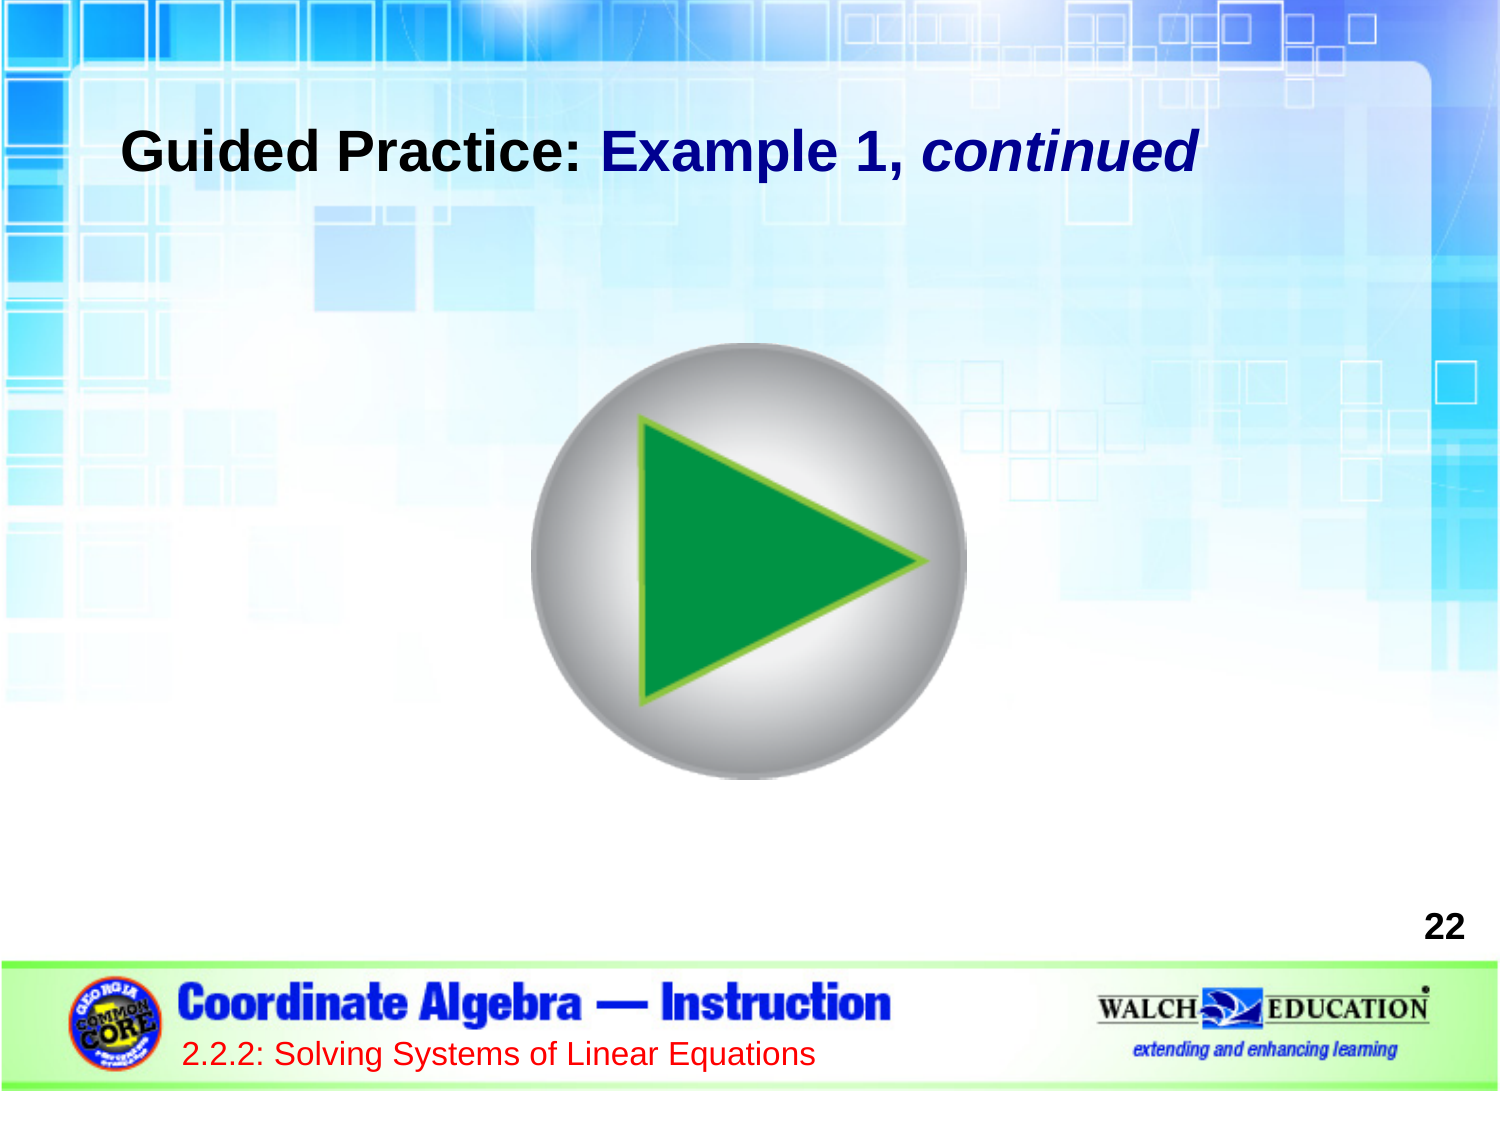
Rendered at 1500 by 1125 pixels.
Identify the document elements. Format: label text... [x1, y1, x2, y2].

subtitle Guided Practice: Example 1, continued [105, 105, 1394, 925]
slide_number 22 [1361, 901, 1481, 949]
picture [1, 0, 1500, 1091]
list 2.2.2: Solving Systems of Linear Equations [166, 1024, 1186, 1074]
